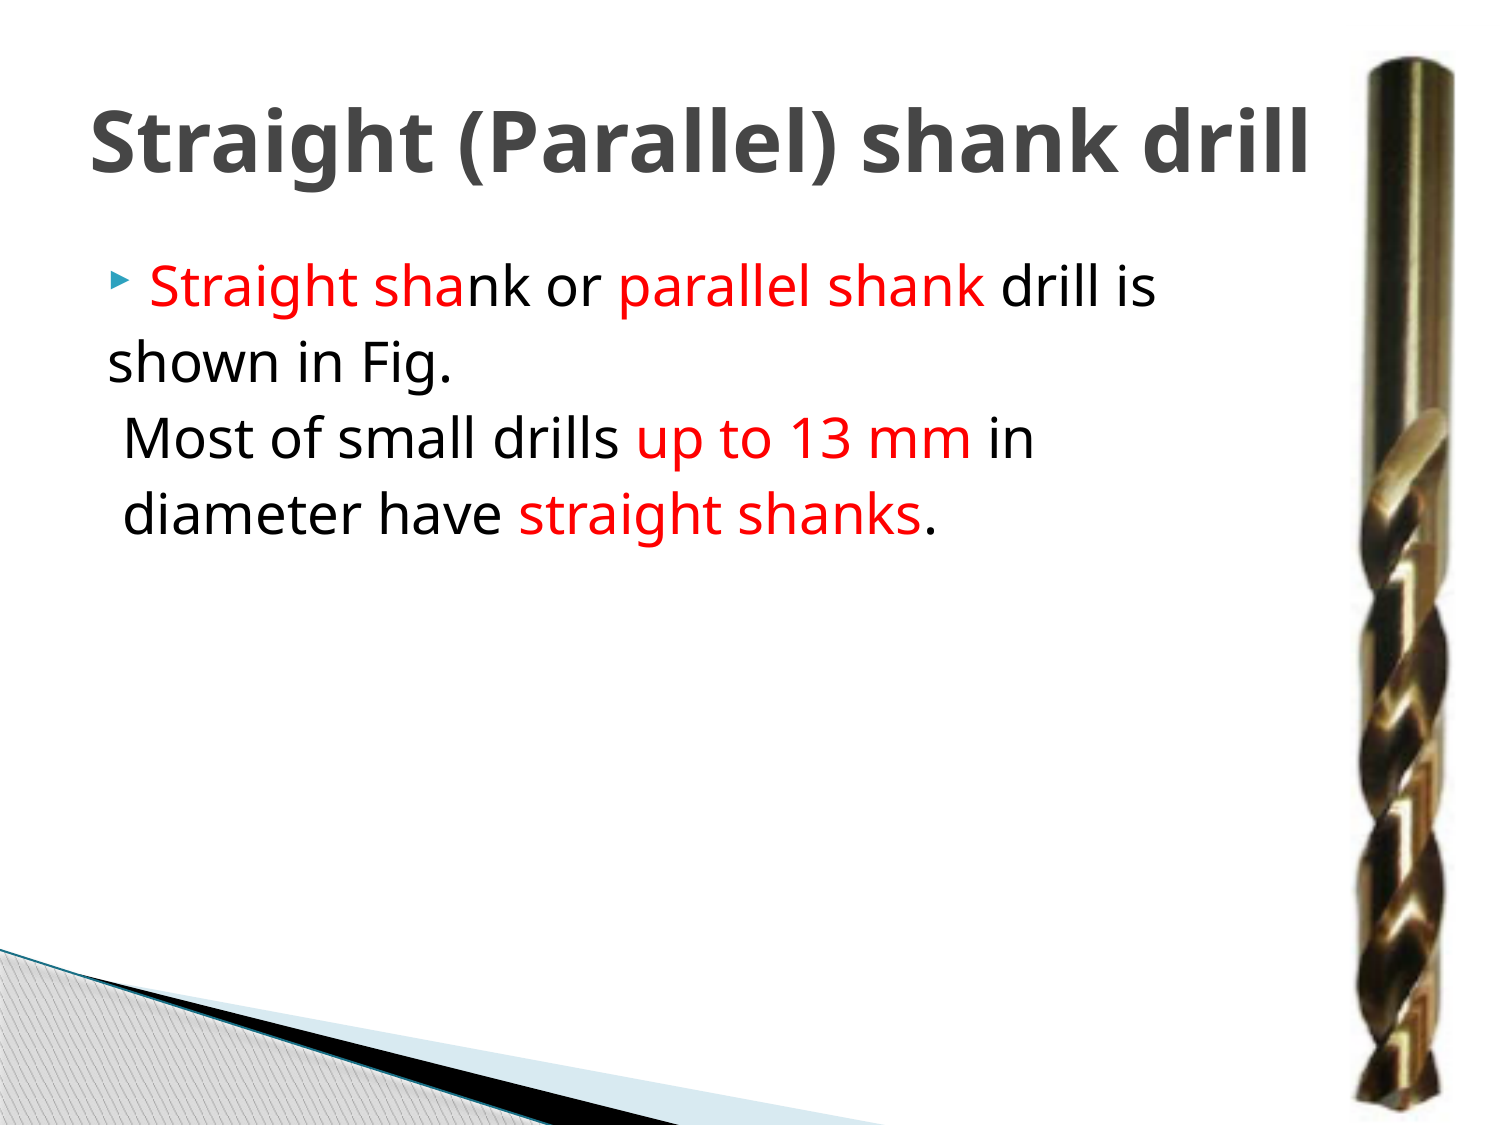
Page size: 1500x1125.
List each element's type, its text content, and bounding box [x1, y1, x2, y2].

picture [1346, 24, 1500, 1125]
list Straight shank or parallel shank drill is shown in Fig. Most of small drills up to 13 mm in diameter have straight shanks. [75, 243, 1340, 986]
title Straight (Parallel) shank drill [75, 45, 1340, 233]
